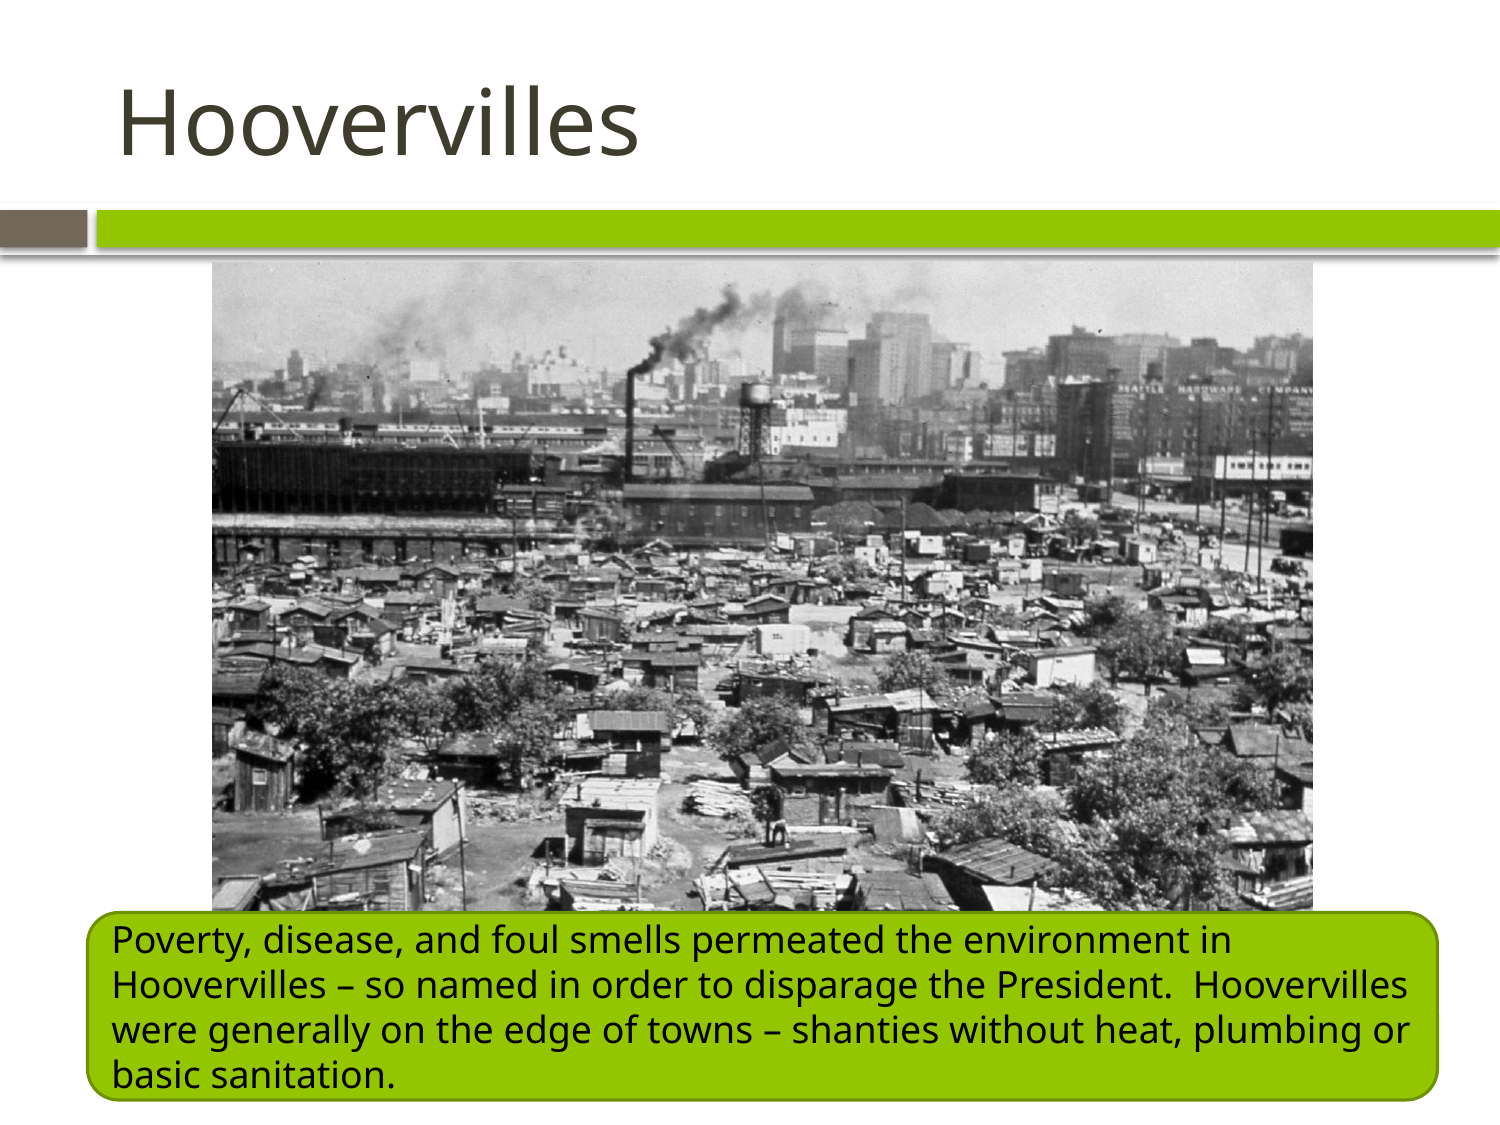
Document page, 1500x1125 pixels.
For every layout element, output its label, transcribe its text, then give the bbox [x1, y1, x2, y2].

text_box Poverty, disease, and foul smells permeated the environment in Hoovervilles – so named in order to disparage the President. Hoovervilles were generally on the edge of towns – shanties without heat, plumbing or basic sanitation. [85, 910, 1440, 1102]
title Hoovervilles [100, 37, 1438, 200]
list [212, 262, 1313, 1012]
